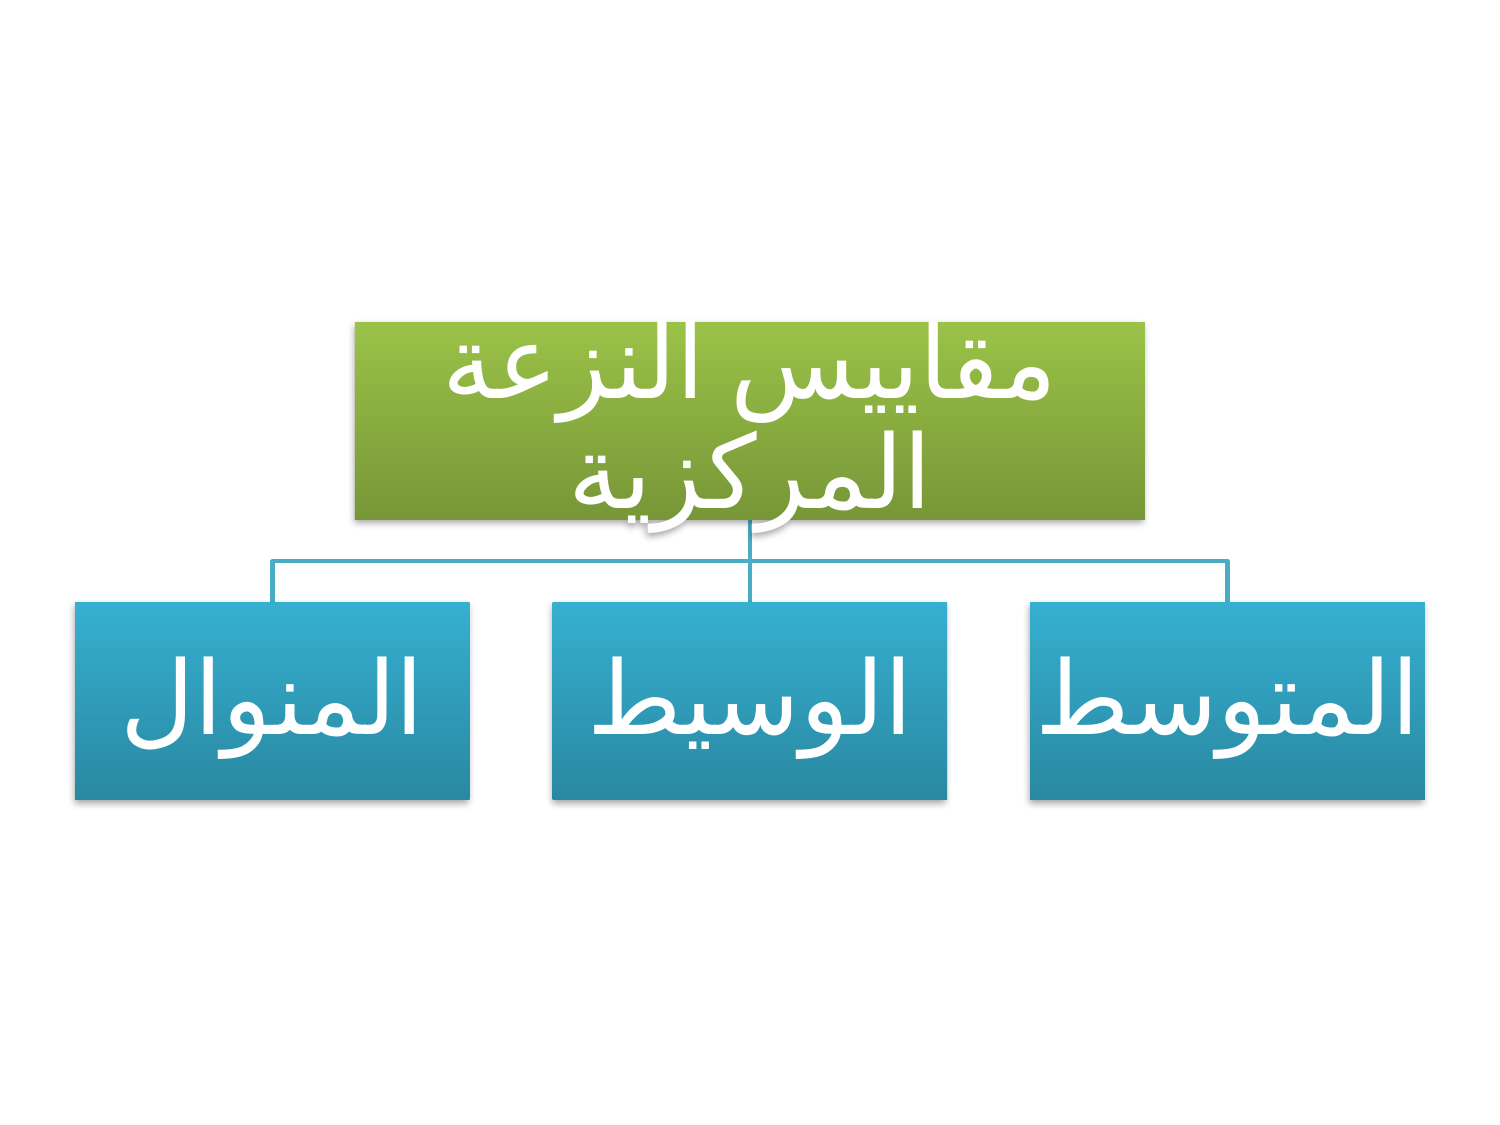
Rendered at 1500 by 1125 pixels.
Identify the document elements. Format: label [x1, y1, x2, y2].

list [74, 116, 1426, 1006]
